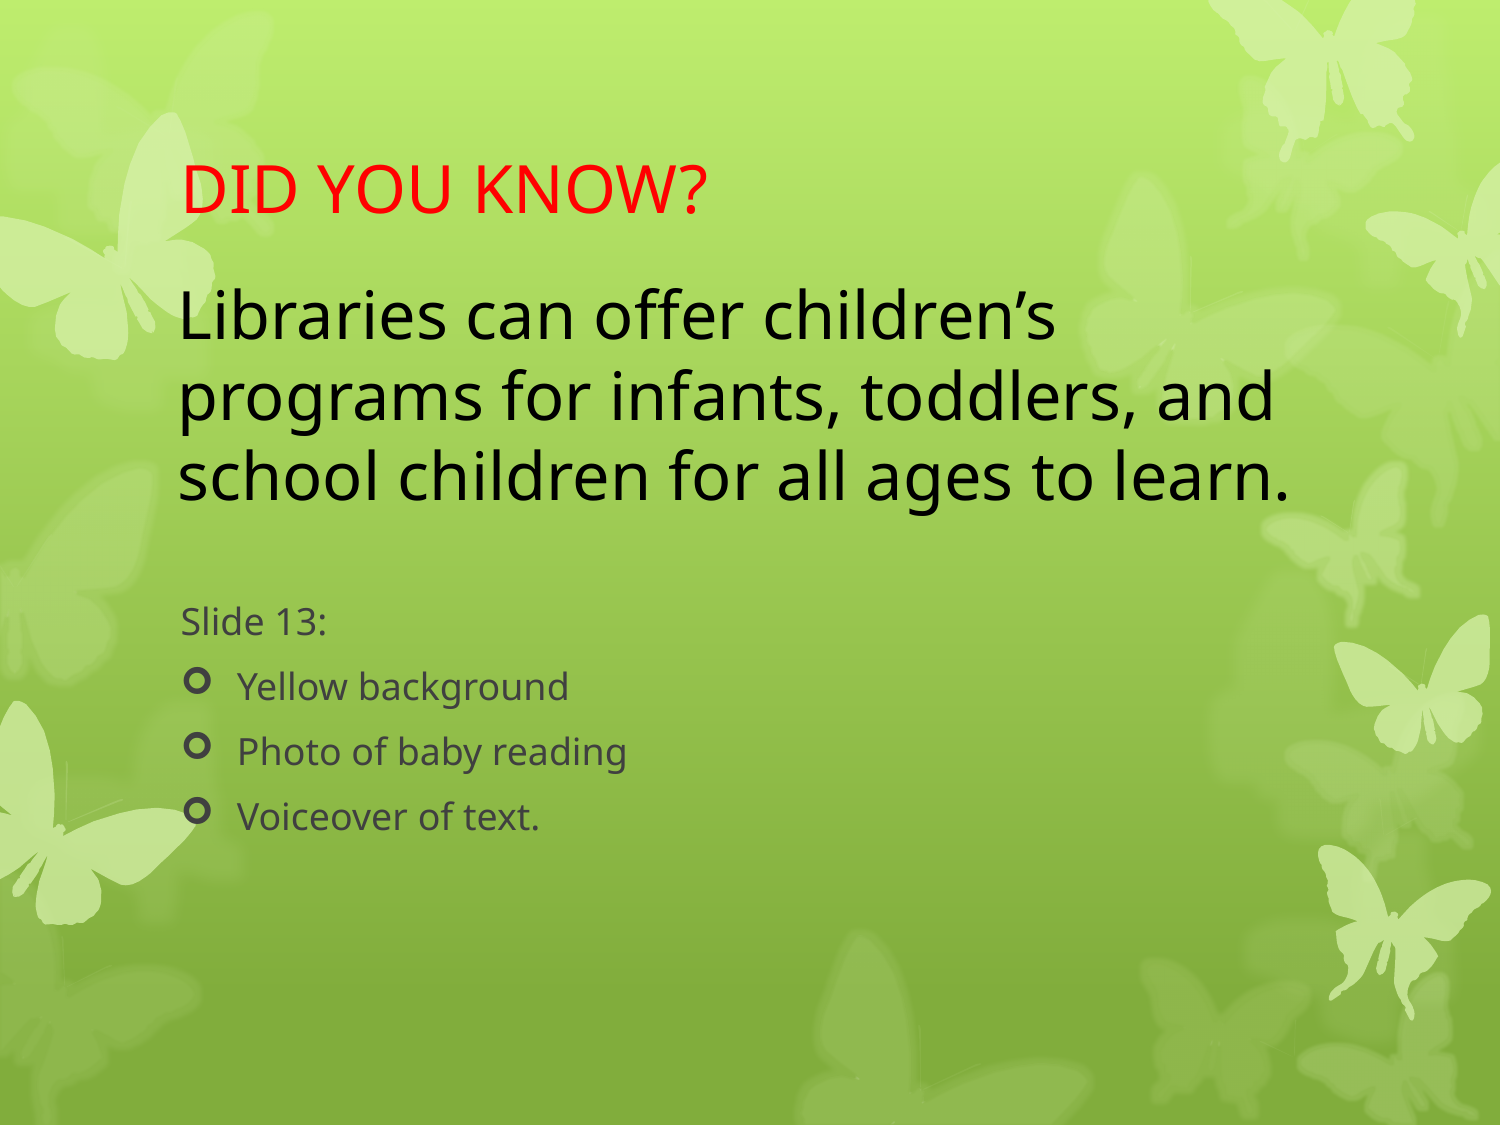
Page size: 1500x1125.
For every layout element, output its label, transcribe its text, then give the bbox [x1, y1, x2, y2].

title DID YOU KNOW? [165, 110, 1335, 263]
text_box Libraries can offer children’s programs for infants, toddlers, and school children for all ages to learn. [162, 211, 1332, 575]
list Slide 13: Yellow background Photo of baby reading Voiceover of text. [165, 474, 1335, 962]
